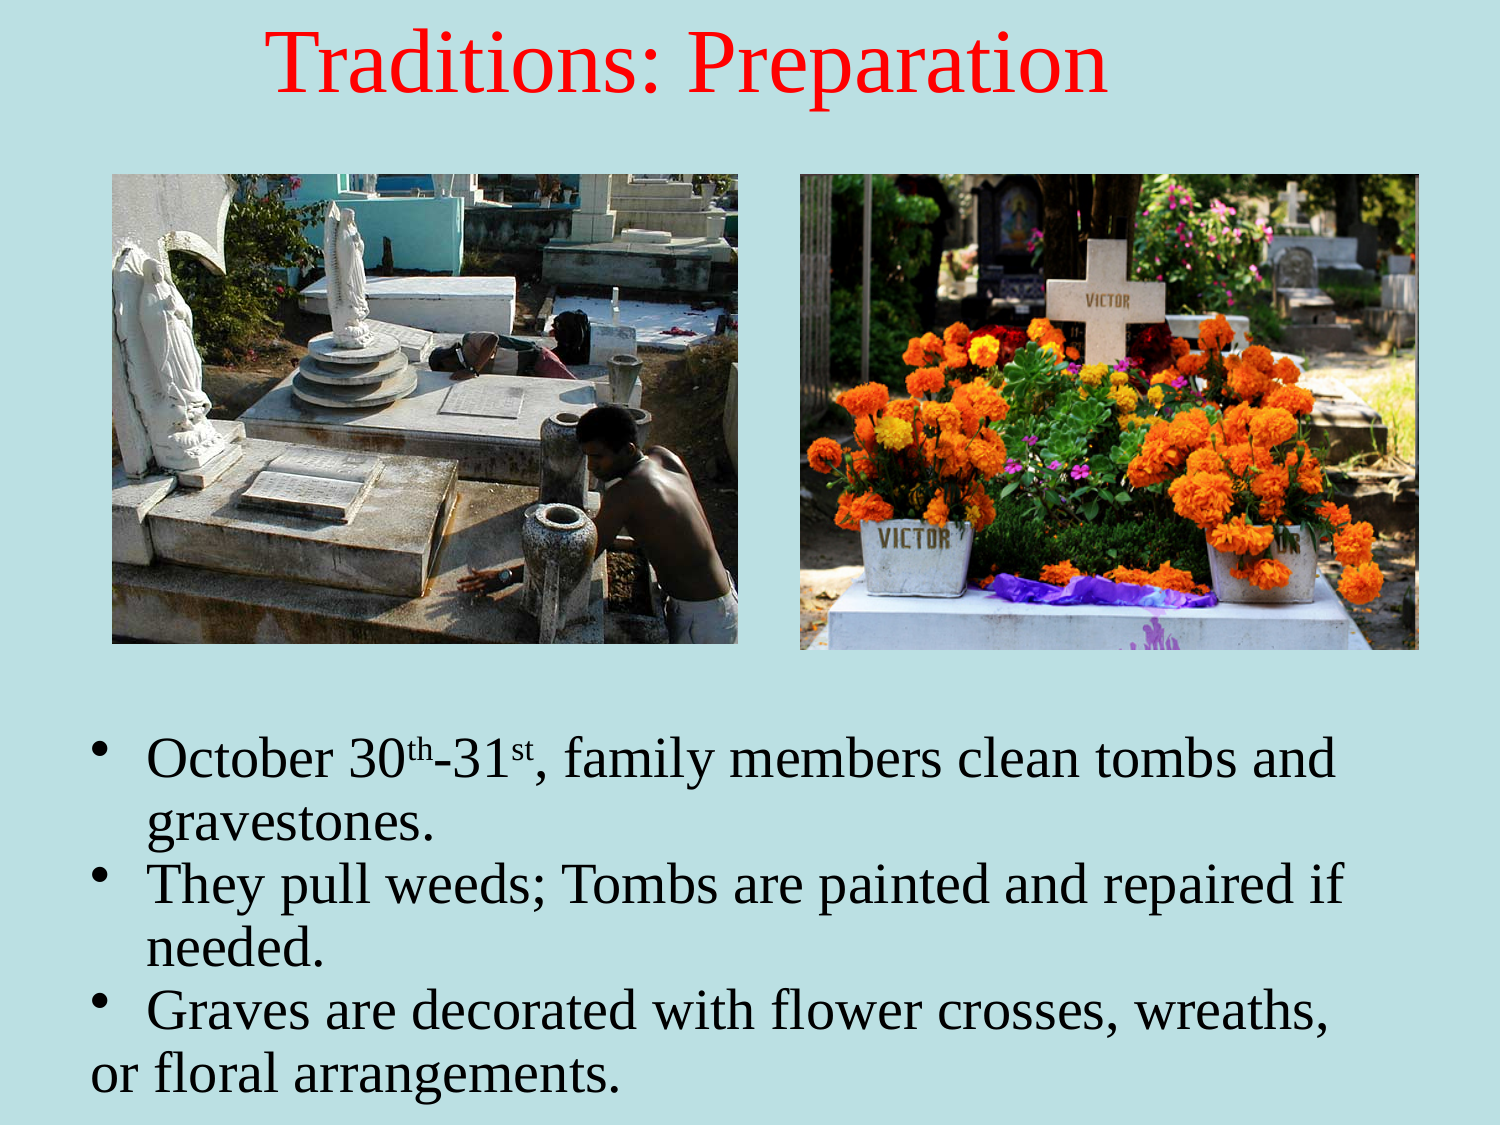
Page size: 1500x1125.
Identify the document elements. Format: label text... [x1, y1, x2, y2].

picture [799, 174, 1419, 651]
list October 30th-31st, family members clean tombs and gravestones. They pull weeds; Tombs are painted and repaired if needed. Graves are decorated with flower crosses, wreaths, or floral arrangements. [75, 650, 1463, 1125]
title Traditions: Preparation [50, 0, 1325, 150]
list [112, 174, 738, 644]
